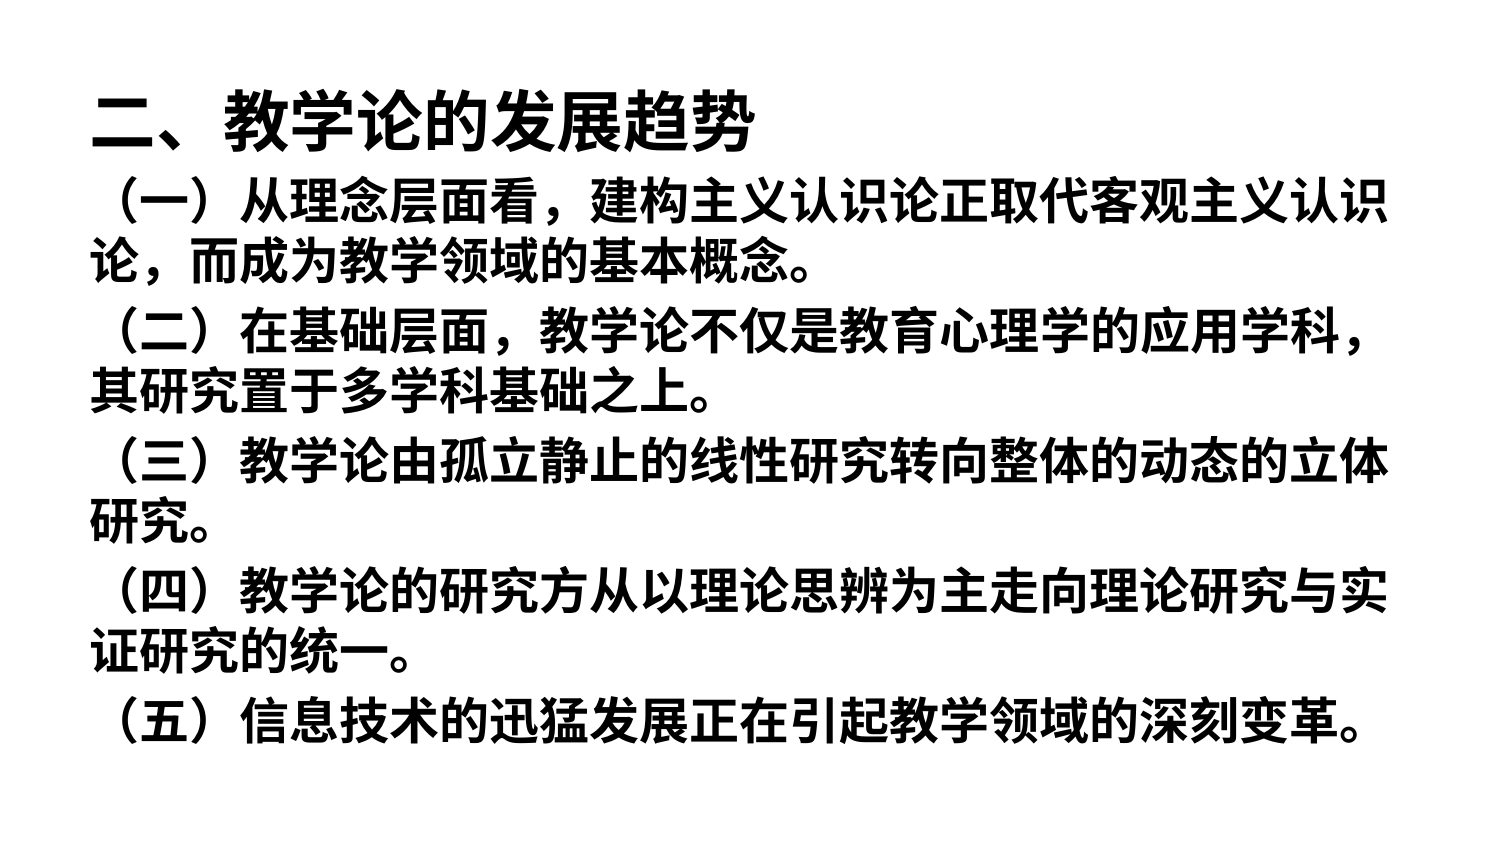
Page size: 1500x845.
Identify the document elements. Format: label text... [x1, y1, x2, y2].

list 二、教学论的发展趋势 （一）从理念层面看，建构主义认识论正取代客观主义认识论，而成为教学领域的基本概念。 （二）在基础层面，教学论不仅是教育心理学的应用学科，其研究置于多学科基础之上。 （三）教学论由孤立静止的线性研究转向整体的动态的立体研究。 （四）教学论的研究方从以理论思辨为主走向理论研究与实证研究的统一。 （五）信息技术的迅猛发展正在引起教学领域的深刻变革。 [74, 72, 1426, 789]
